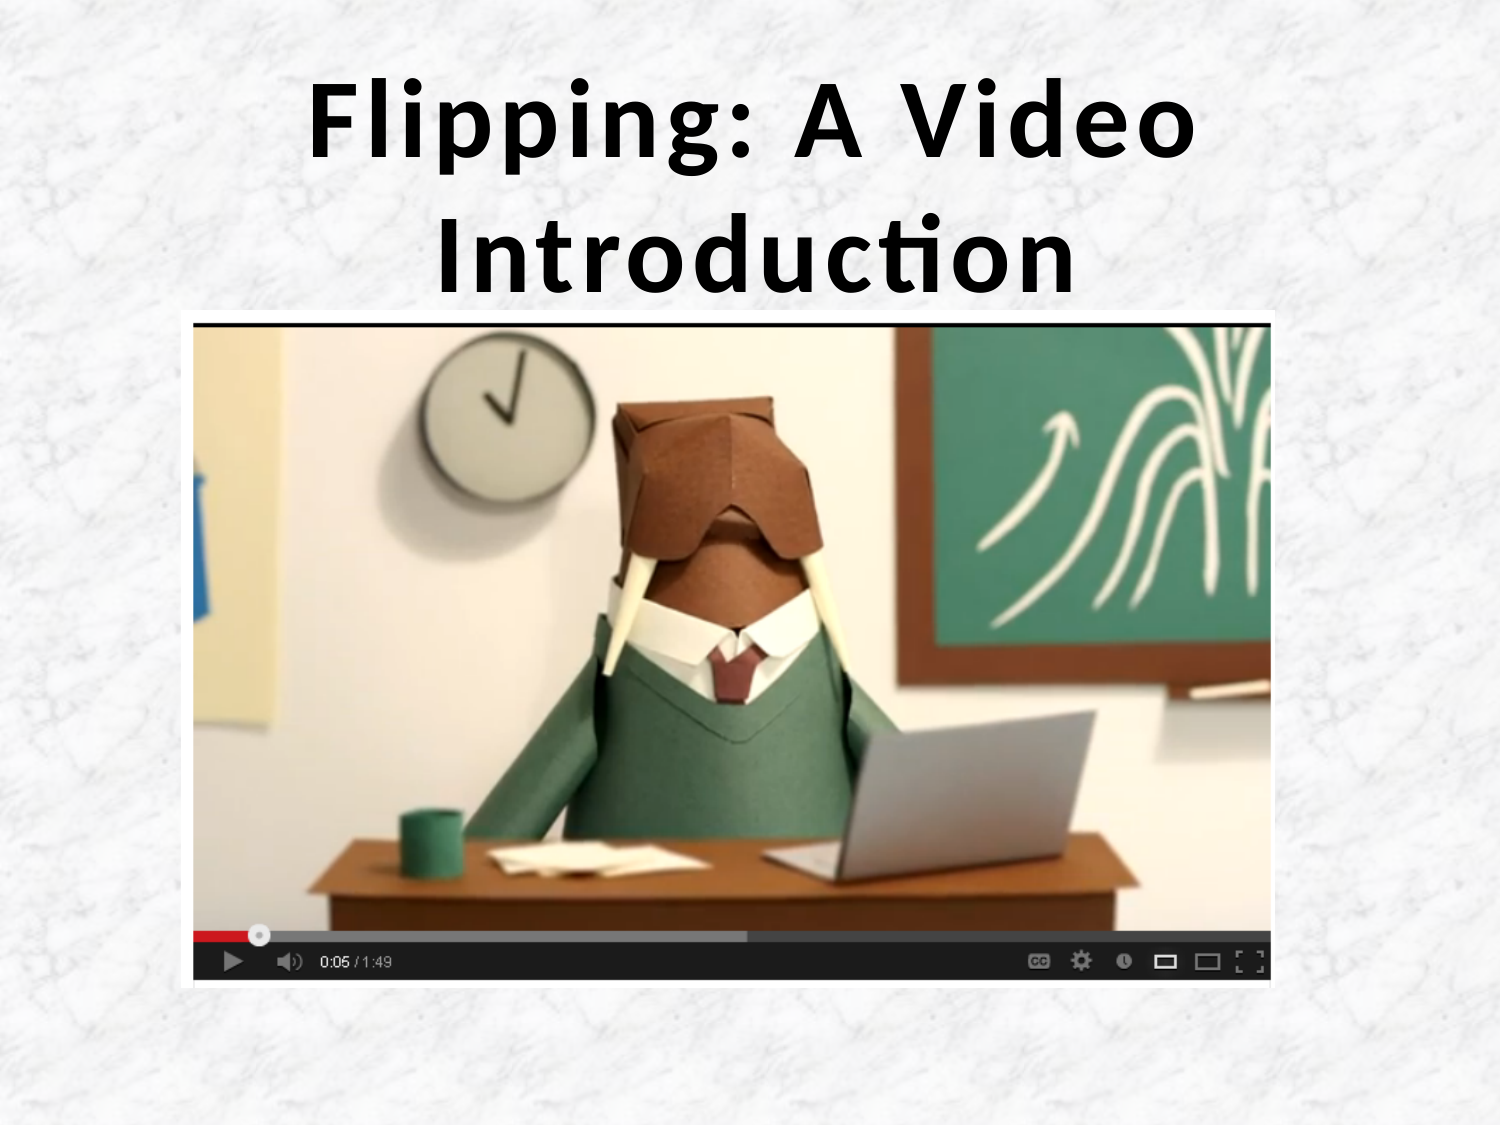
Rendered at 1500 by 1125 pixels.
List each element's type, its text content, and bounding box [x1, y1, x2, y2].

picture [180, 309, 1276, 988]
text_box Flipping: A Video Introduction [49, 37, 1463, 323]
